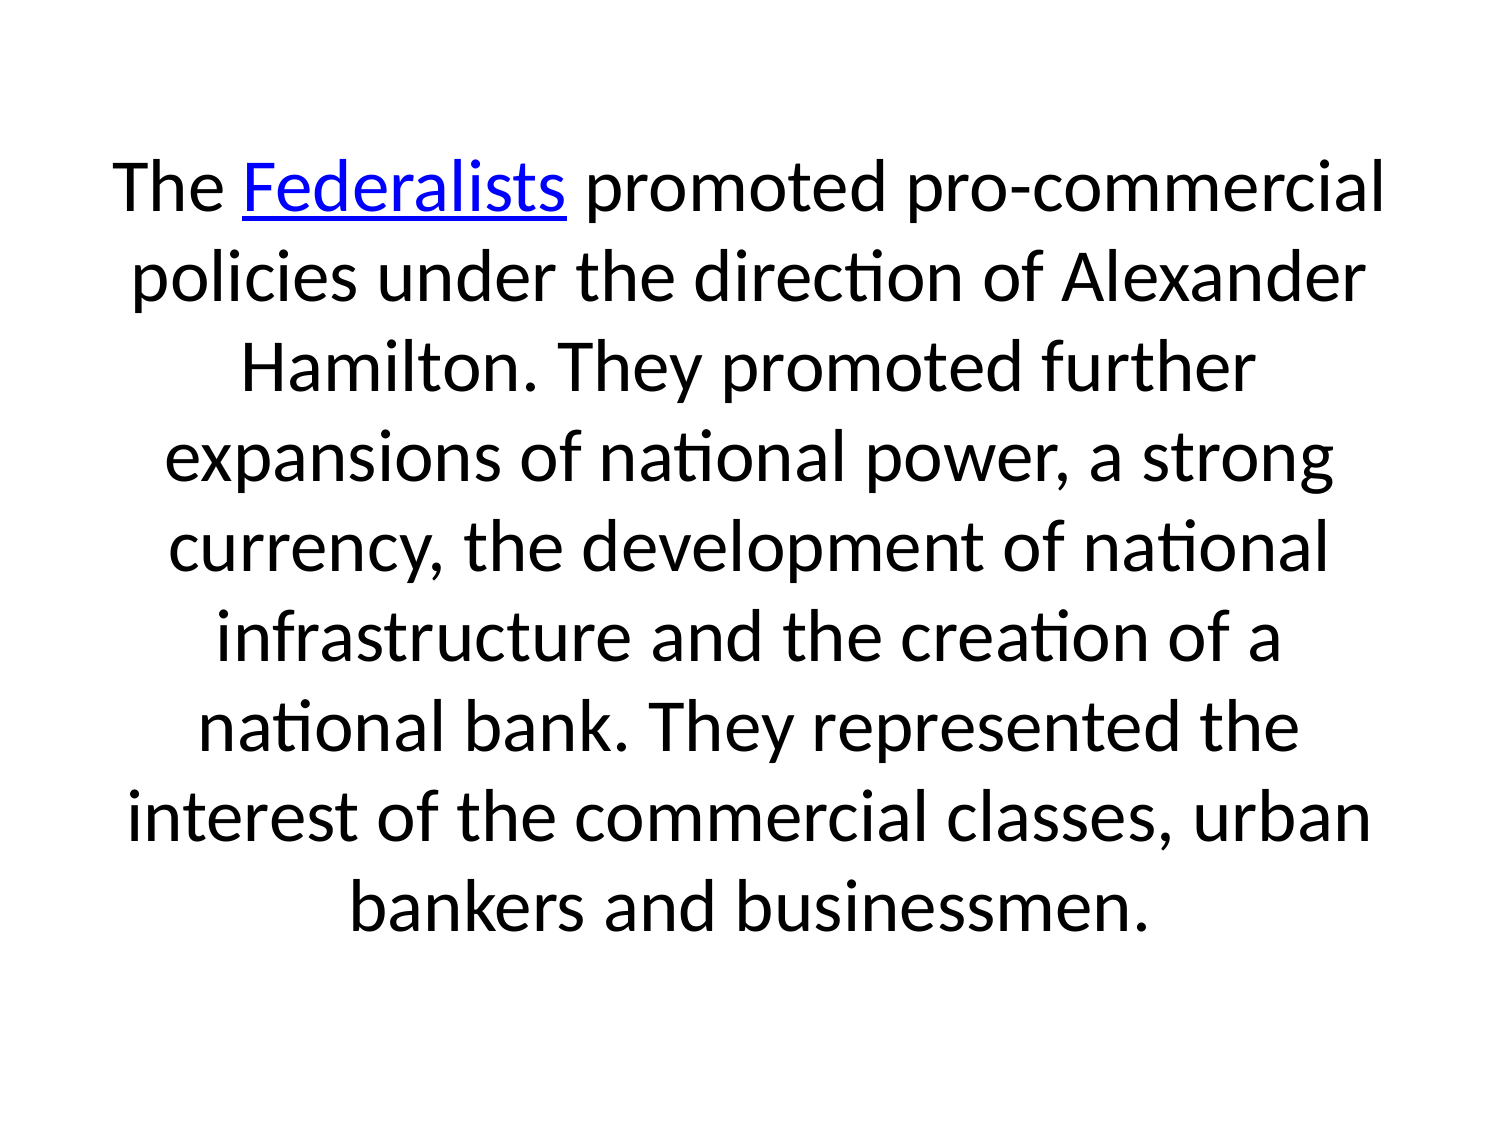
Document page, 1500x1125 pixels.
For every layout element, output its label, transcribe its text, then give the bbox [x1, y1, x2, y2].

title The Federalists promoted pro-commercial policies under the direction of Alexander Hamilton. They promoted further expansions of national power, a strong currency, the development of national infrastructure and the creation of a national bank. They represented the interest of the commercial classes, urban bankers and businessmen. [74, 44, 1426, 1038]
